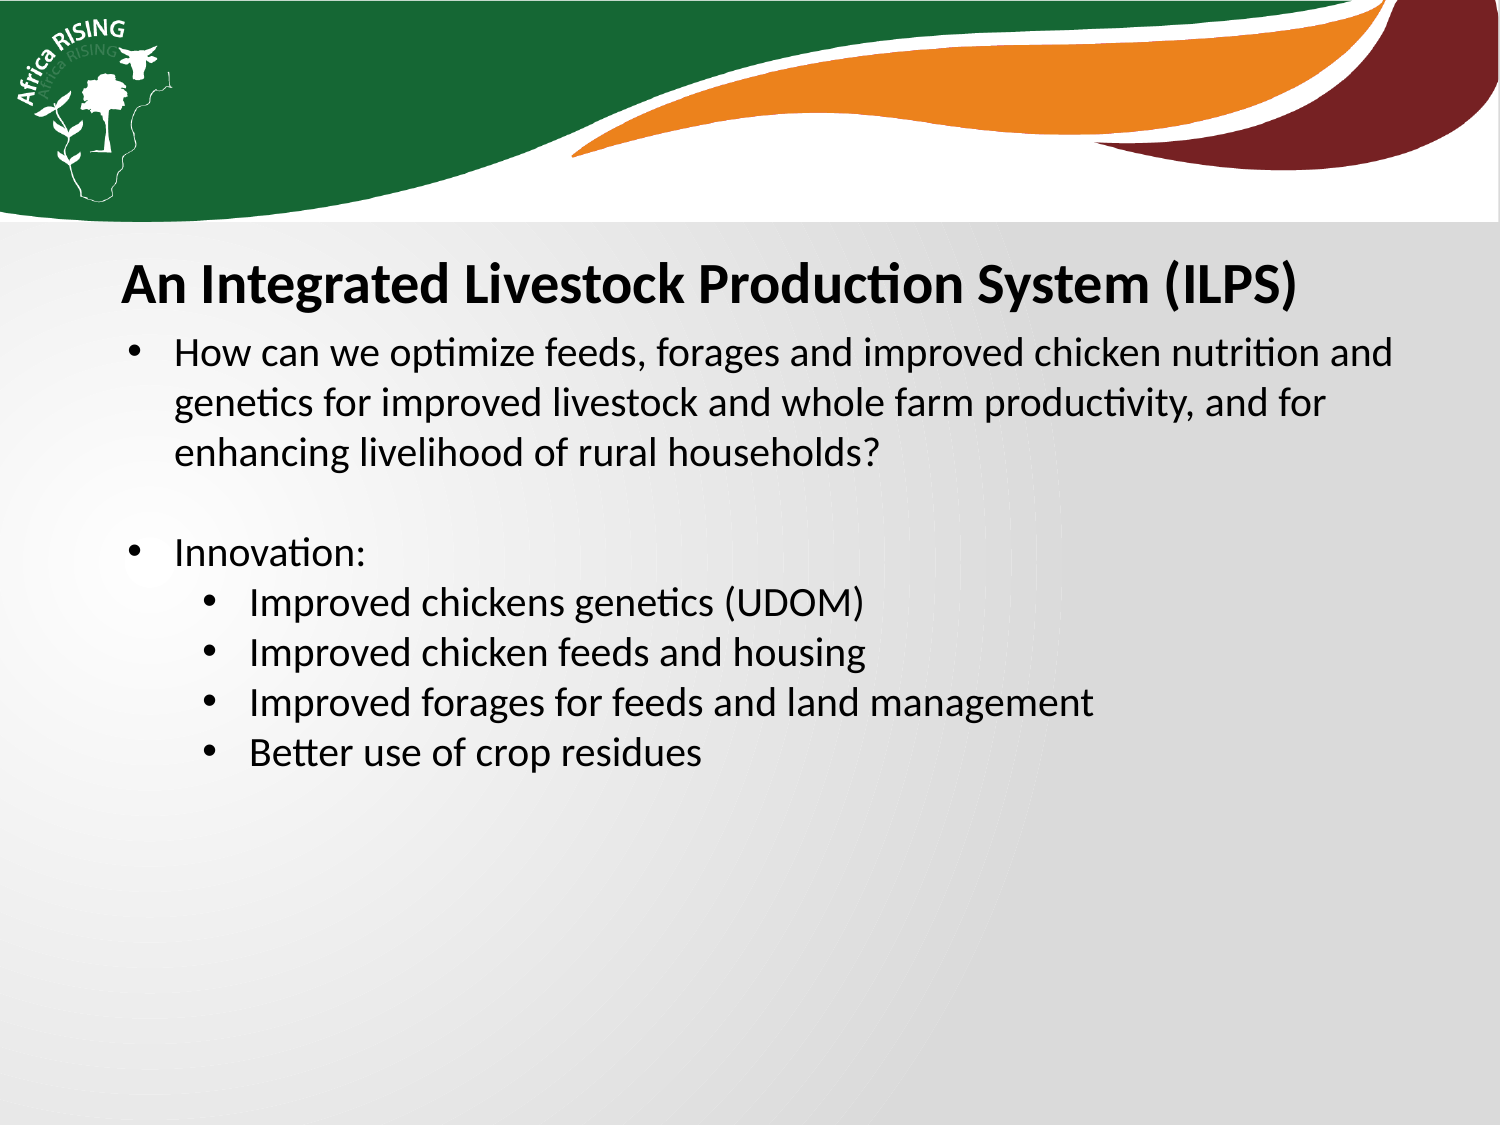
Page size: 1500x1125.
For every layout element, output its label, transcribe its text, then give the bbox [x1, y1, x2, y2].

text_box How can we optimize feeds, forages and improved chicken nutrition and genetics for improved livestock and whole farm productivity, and for enhancing livelihood of rural households? Innovation: Improved chickens genetics (UDOM) Improved chicken feeds and housing Improved forages for feeds and land management Better use of crop residues [112, 317, 1425, 783]
list An Integrated Livestock Production System (ILPS) [87, 237, 1363, 313]
picture [0, 0, 1499, 222]
